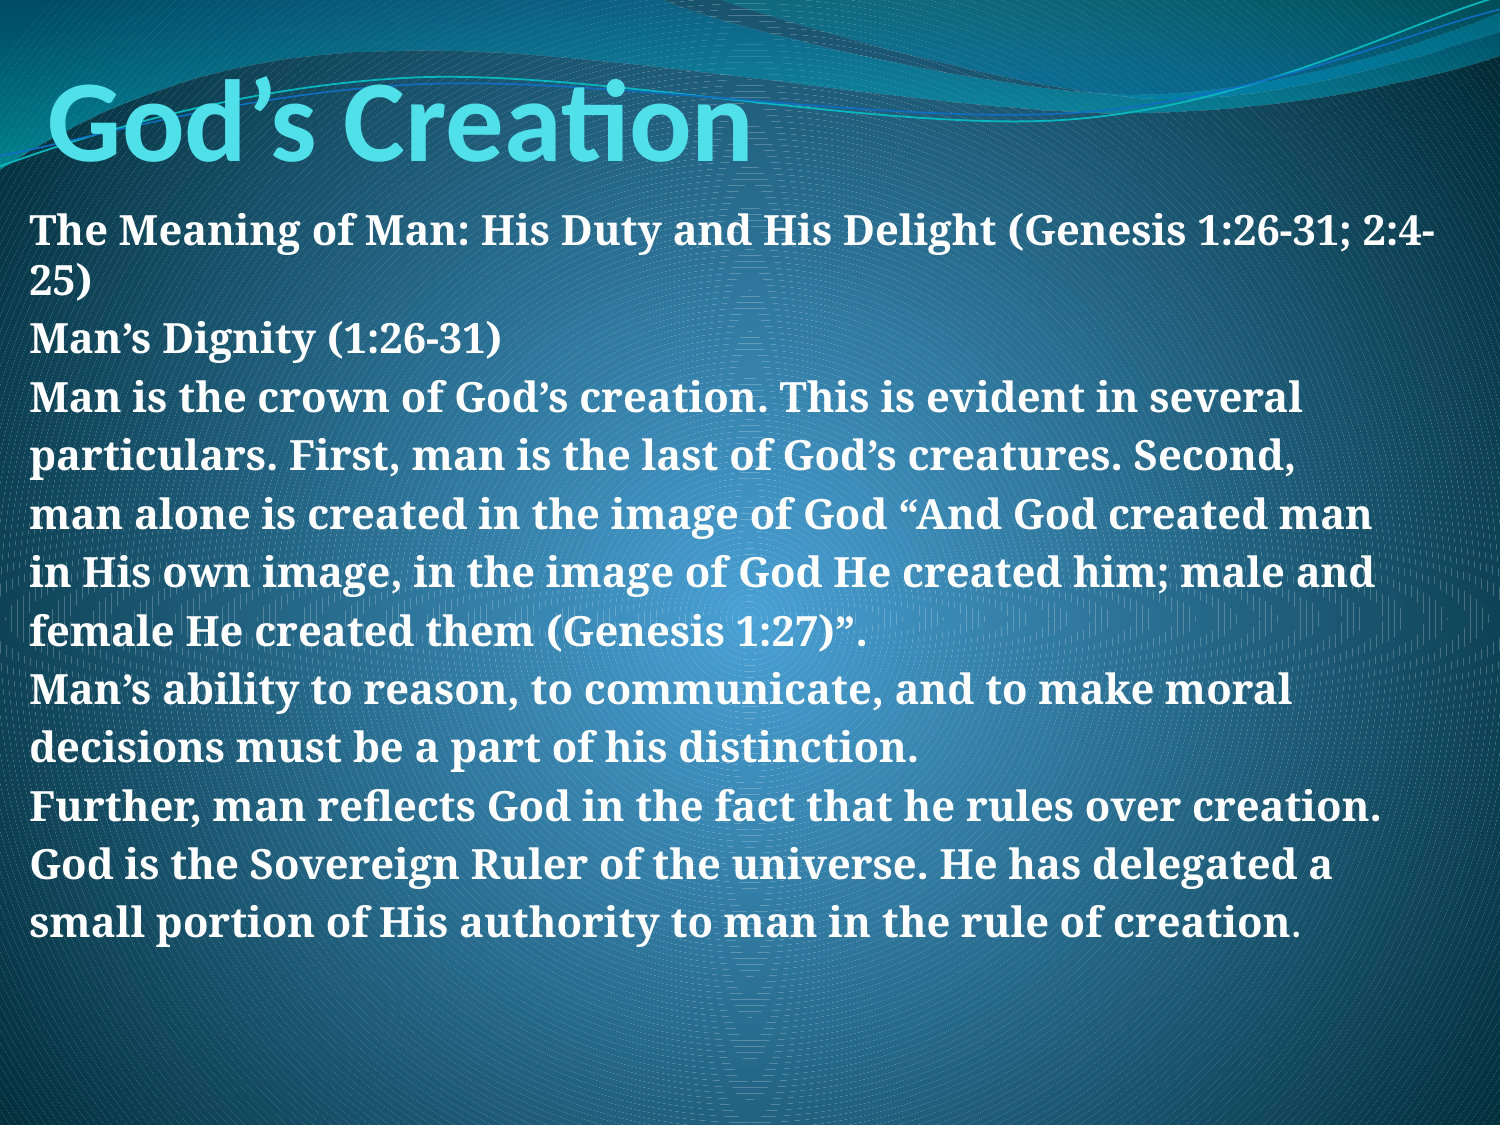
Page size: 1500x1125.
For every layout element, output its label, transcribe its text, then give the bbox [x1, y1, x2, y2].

subtitle The Meaning of Man: His Duty and His Delight (Genesis 1:26-31; 2:4-25) Man’s Dignity (1:26-31) Man is the crown of God’s creation. This is evident in several particulars. First, man is the last of God’s creatures. Second, man alone is created in the image of God “And God created man in His own image, in the image of God He created him; male and female He created them (Genesis 1:27)”. Man’s ability to reason, to communicate, and to make moral decisions must be a part of his distinction. Further, man reflects God in the fact that he rules over creation. God is the Sovereign Ruler of the universe. He has delegated a small portion of His authority to man in the rule of creation. [29, 196, 1459, 1106]
title God’s Creation [17, 30, 1483, 185]
